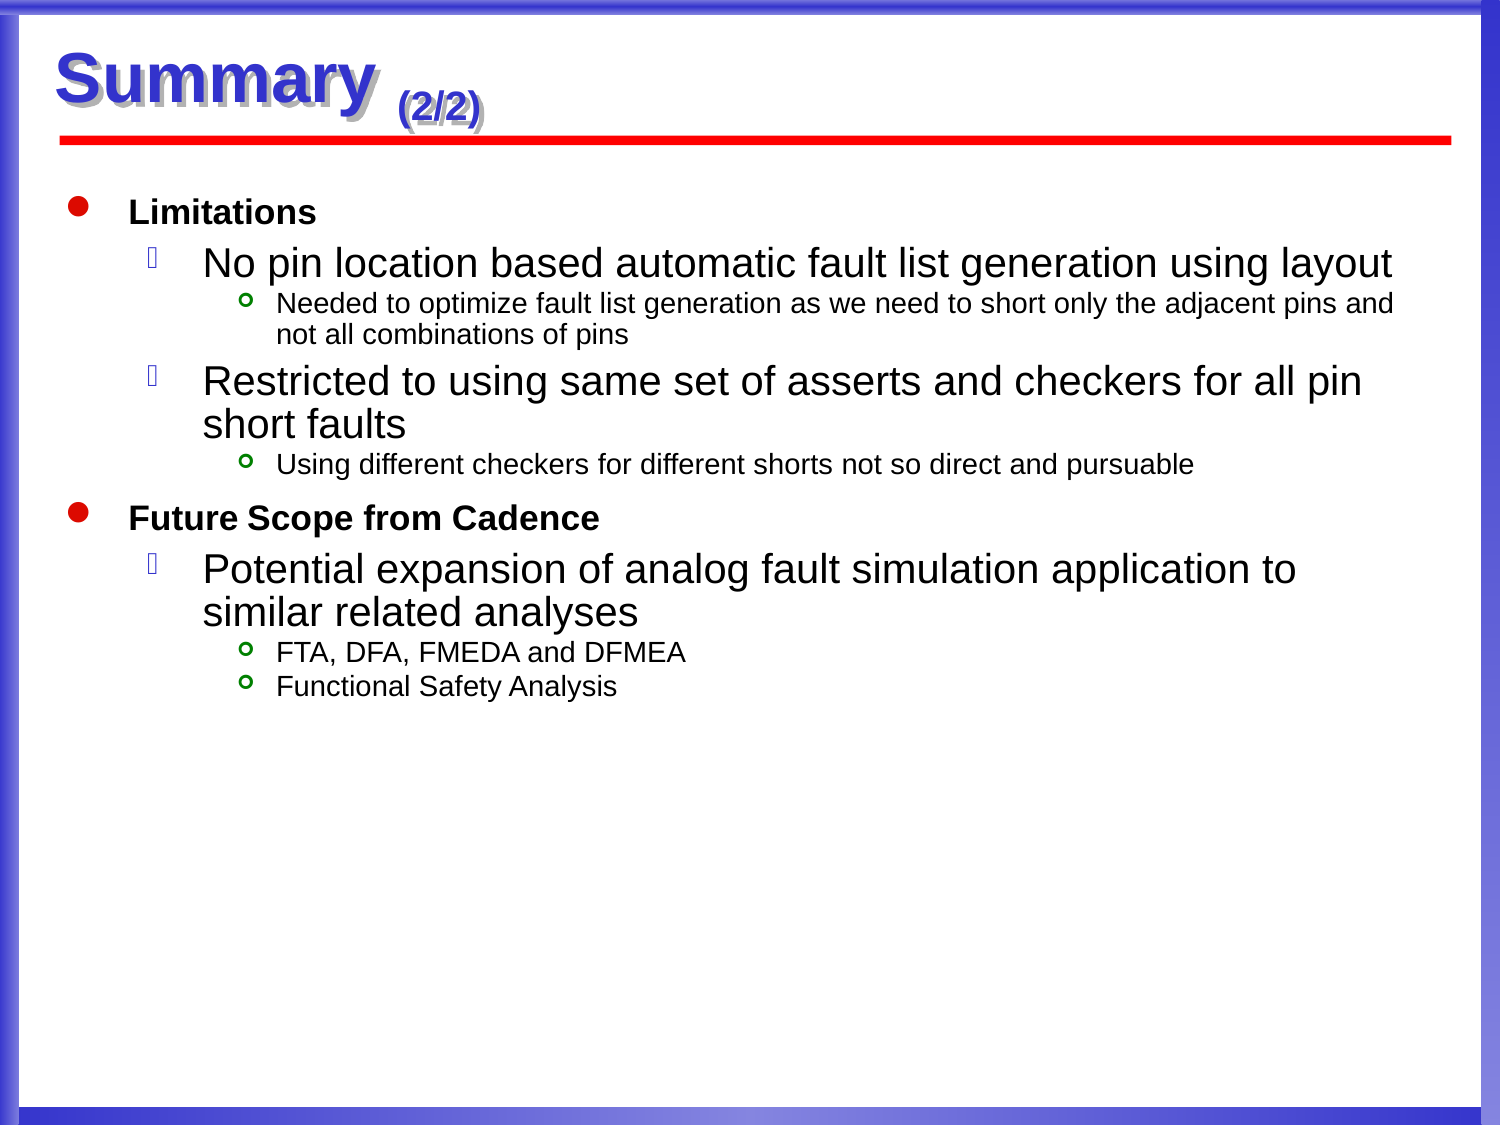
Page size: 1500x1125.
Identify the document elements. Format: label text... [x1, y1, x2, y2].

list Limitations No pin location based automatic fault list generation using layout Needed to optimize fault list generation as we need to short only the adjacent pins and not all combinations of pins Restricted to using same set of asserts and checkers for all pin short faults Using different checkers for different shorts not so direct and pursuable Future Scope from Cadence Potential expansion of analog fault simulation application to similar related analyses FTA, DFA, FMEDA and DFMEA Functional Safety Analysis [50, 185, 1413, 1058]
title Summary (2/2) [54, 21, 1450, 134]
